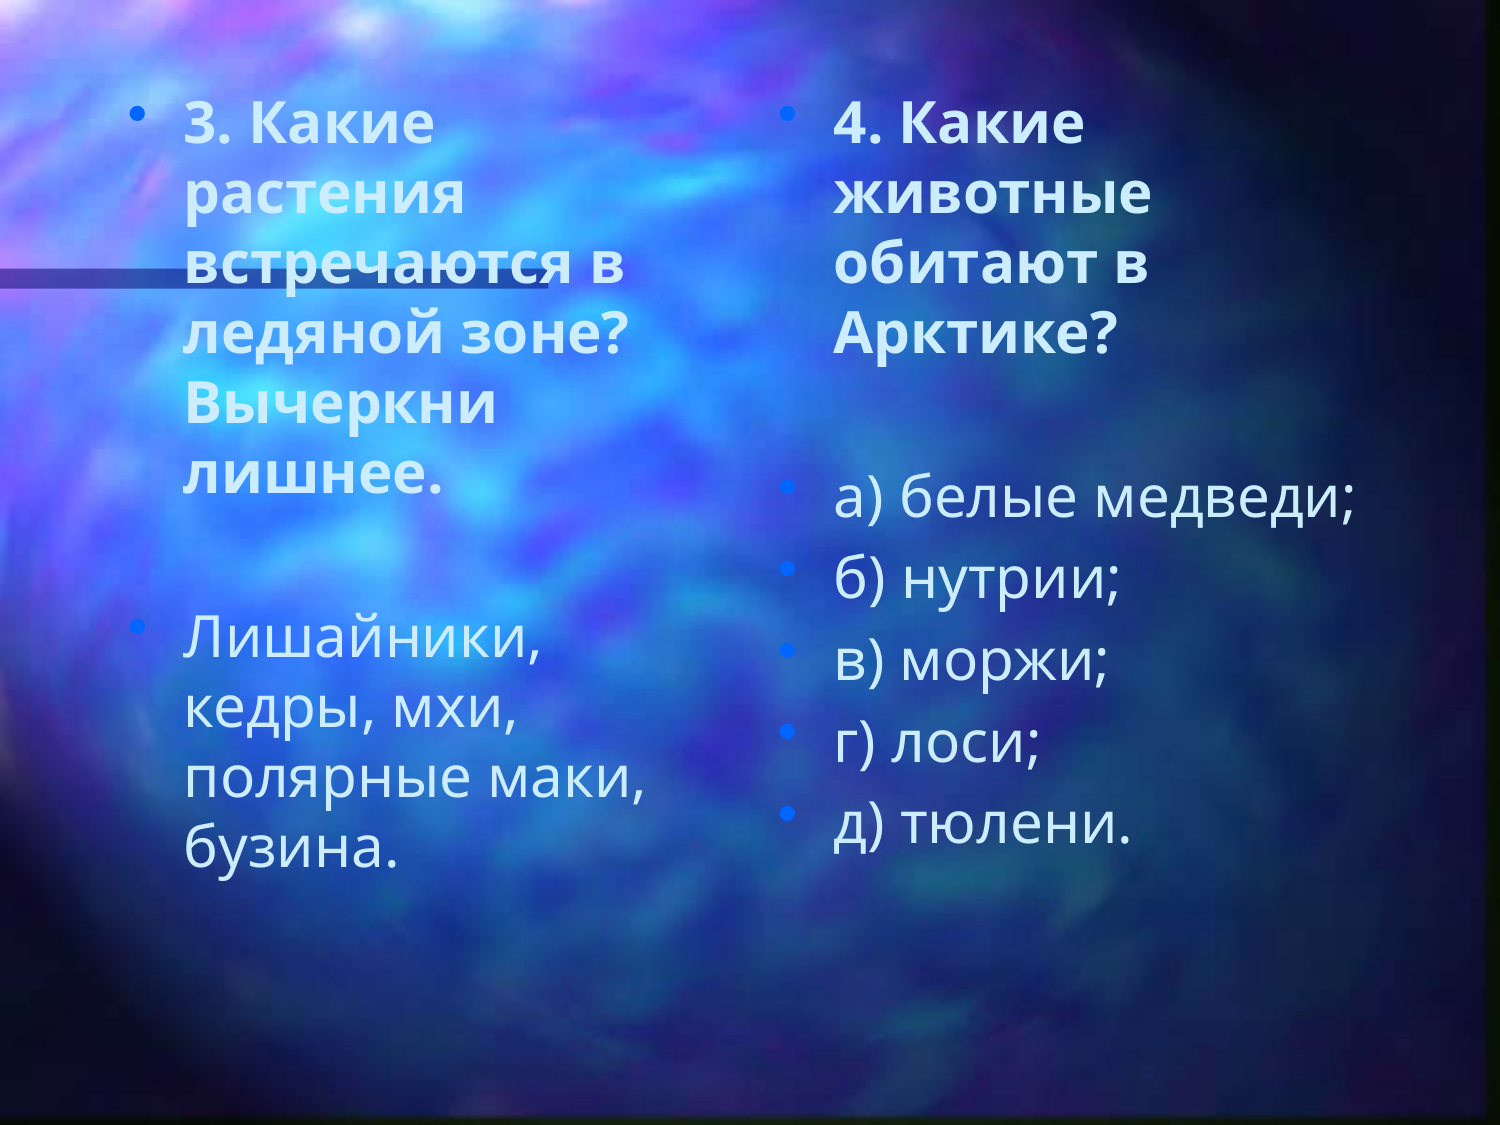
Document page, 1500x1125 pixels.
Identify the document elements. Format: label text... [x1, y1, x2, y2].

list 4. Какие животные обитают в Арктике? а) белые медведи; б) нутрии; в) моржи; г) лоси; д) тюлени. [762, 77, 1388, 1001]
picture [0, 0, 1500, 1125]
list 3. Какие растения встречаются в ледяной зоне? Вычеркни лишнее. Лишайники, кедры, мхи, полярные маки, бузина. [112, 77, 738, 1001]
